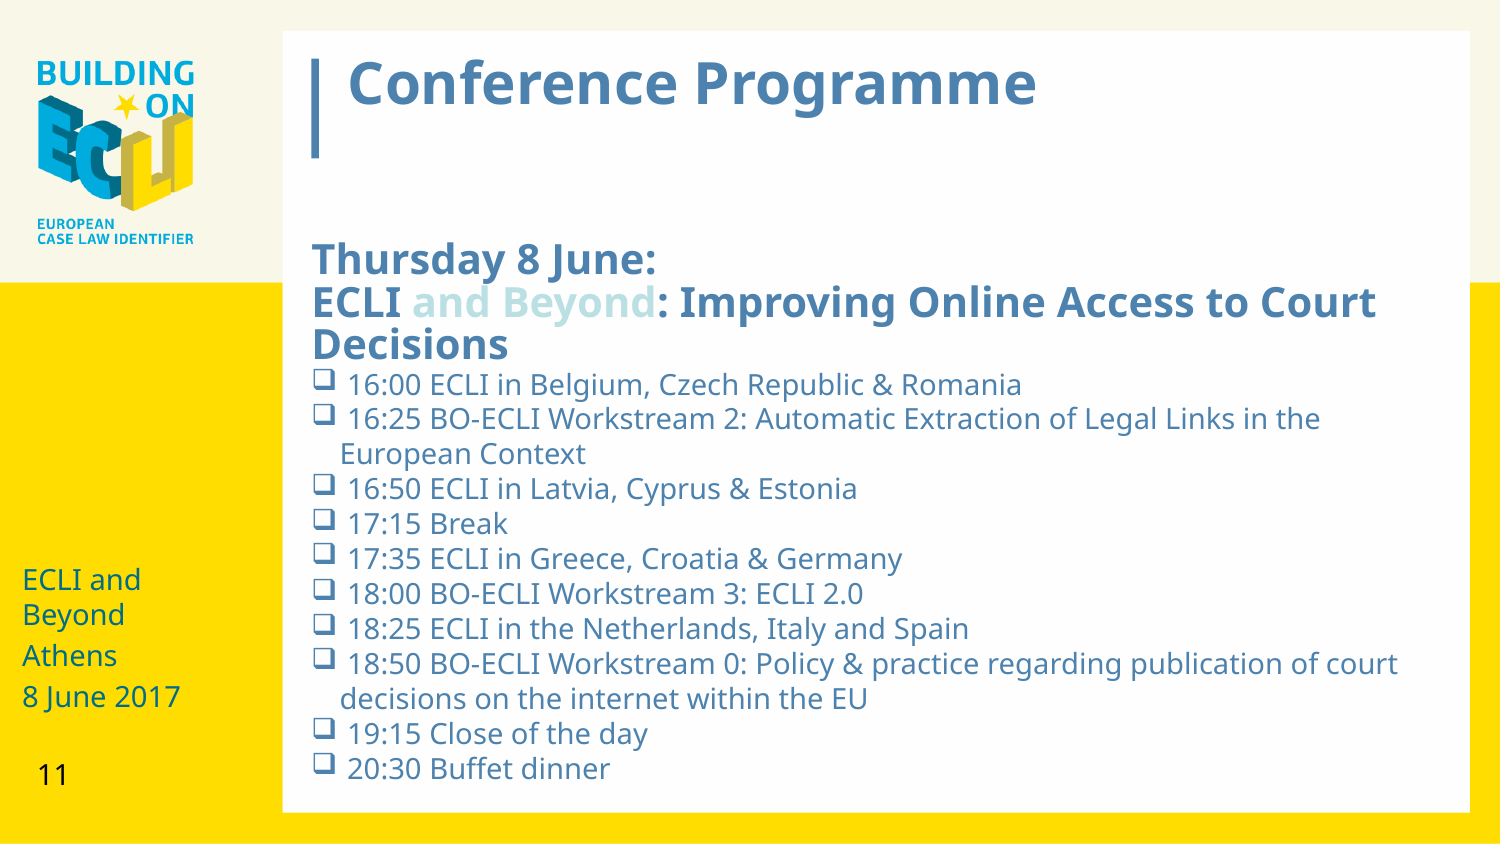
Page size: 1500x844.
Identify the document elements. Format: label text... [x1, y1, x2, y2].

text_box 16:00 ECLI in Belgium, Czech Republic & Romania 16:25 BO-ECLI Workstream 2: Automatic Extraction of Legal Links in the European Context 16:50 ECLI in Latvia, Cyprus & Estonia 17:15 Break 17:35 ECLI in Greece, Croatia & Germany 18:00 BO-ECLI Workstream 3: ECLI 2.0 18:25 ECLI in the Netherlands, Italy and Spain 18:50 BO-ECLI Workstream 0: Policy & practice regarding publication of court decisions on the internet within the EU 19:15 Close of the day 20:30 Buffet dinner [311, 365, 1436, 786]
text_box ECLI and Beyond Athens 8 June 2017 [22, 561, 252, 702]
picture [0, 0, 1500, 844]
text_box [311, 58, 319, 159]
text_box Conference Programme [347, 56, 1062, 117]
text_box Thursday 8 June: ECLI and Beyond: Improving Online Access to Court Decisions [311, 240, 1475, 368]
text_box 11 [22, 748, 132, 807]
